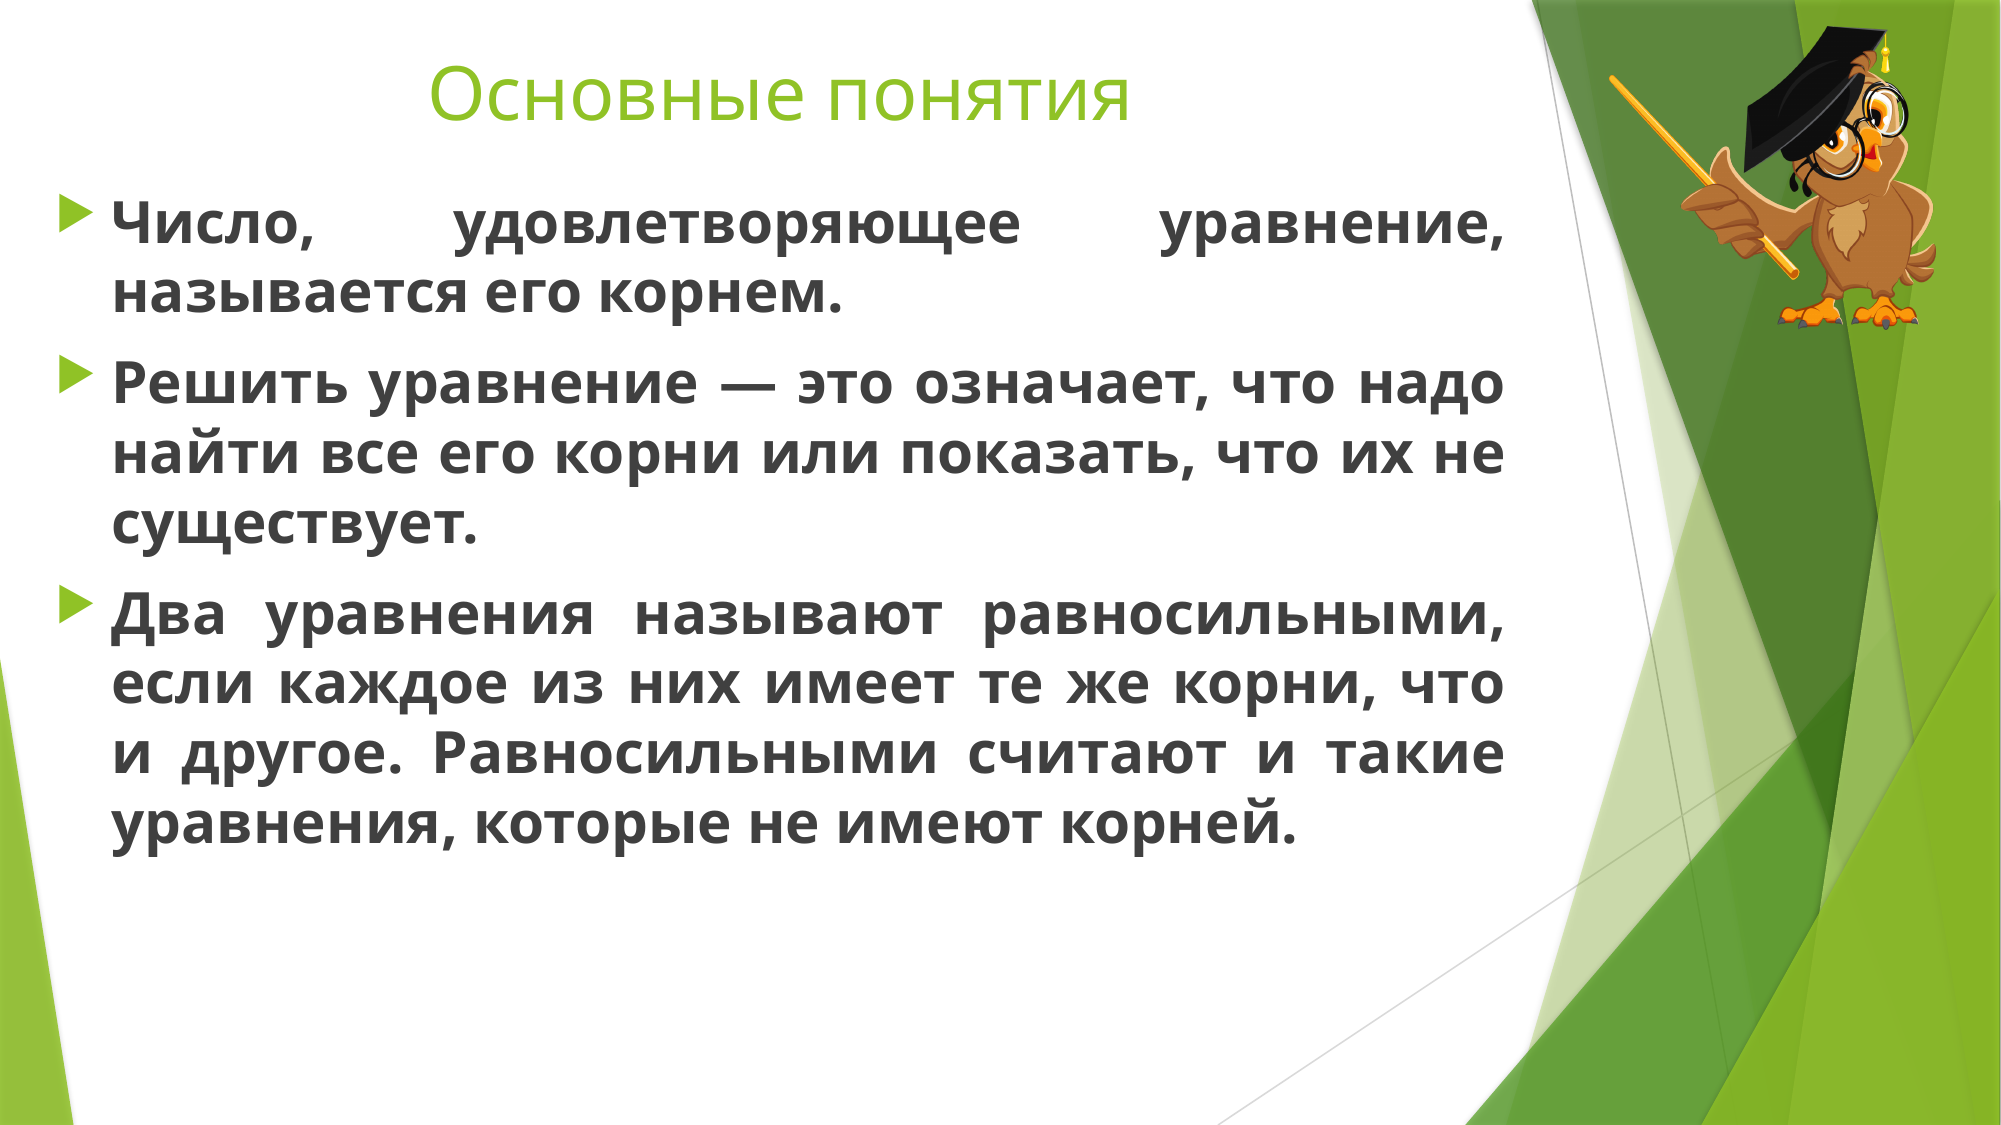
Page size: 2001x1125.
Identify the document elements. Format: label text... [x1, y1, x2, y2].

title Основные понятия [40, 38, 1522, 177]
list Число, удовлетворяющее уравнение, называется его корнем. Решить уравнение — это означает, что надо найти все его корни или показать, что их не существует. Два уравнения называют равносильными, если каждое из них имеет те же корни, что и другое. Равносильными считают и такие уравнения, которые не имеют корней. [40, 177, 1522, 983]
picture [1609, 25, 1936, 330]
